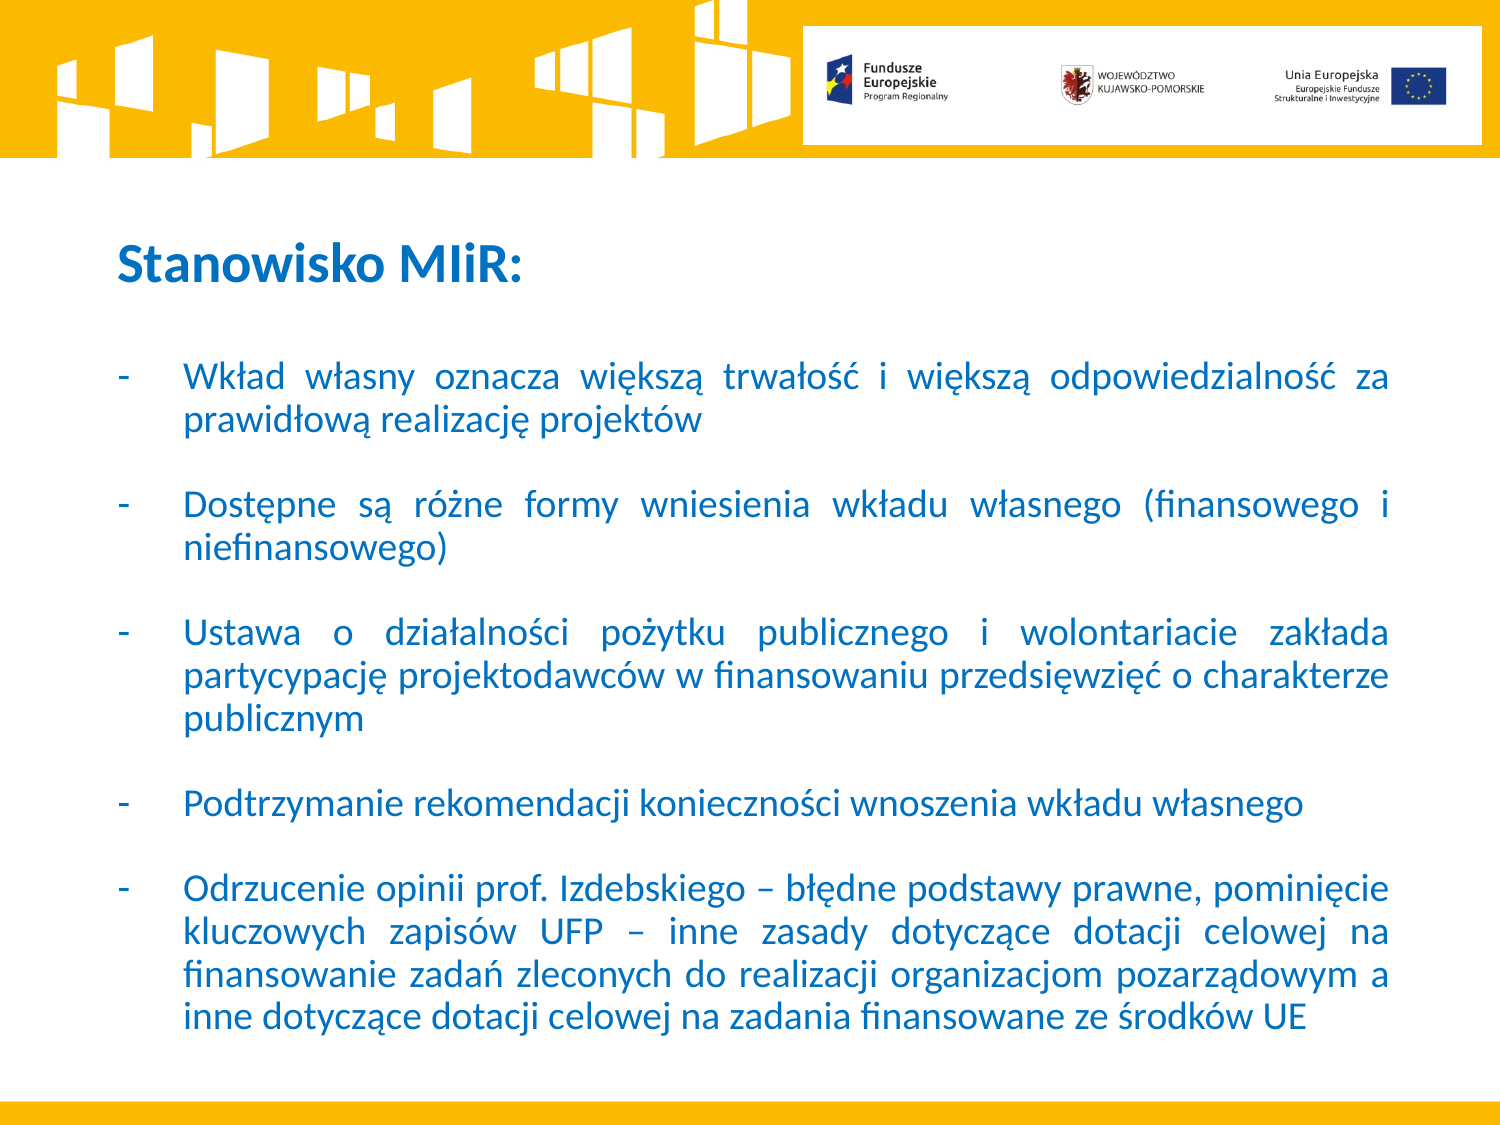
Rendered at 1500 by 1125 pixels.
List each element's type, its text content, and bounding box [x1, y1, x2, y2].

picture [0, 0, 1500, 1125]
list Stanowisko MIiR: Wkład własny oznacza większą trwałość i większą odpowiedzialność za prawidłową realizację projektów Dostępne są różne formy wniesienia wkładu własnego (finansowego i niefinansowego) Ustawa o działalności pożytku publicznego i wolontariacie zakłada partycypację projektodawców w finansowaniu przedsięwzięć o charakterze publicznym Podtrzymanie rekomendacji konieczności wnoszenia wkładu własnego Odrzucenie opinii prof. Izdebskiego – błędne podstawy prawne, pominięcie kluczowych zapisów UFP – inne zasady dotyczące dotacji celowej na finansowanie zadań zleconych do realizacji organizacjom pozarządowym a inne dotyczące dotacji celowej na zadania finansowane ze środków UE [102, 225, 1407, 1056]
